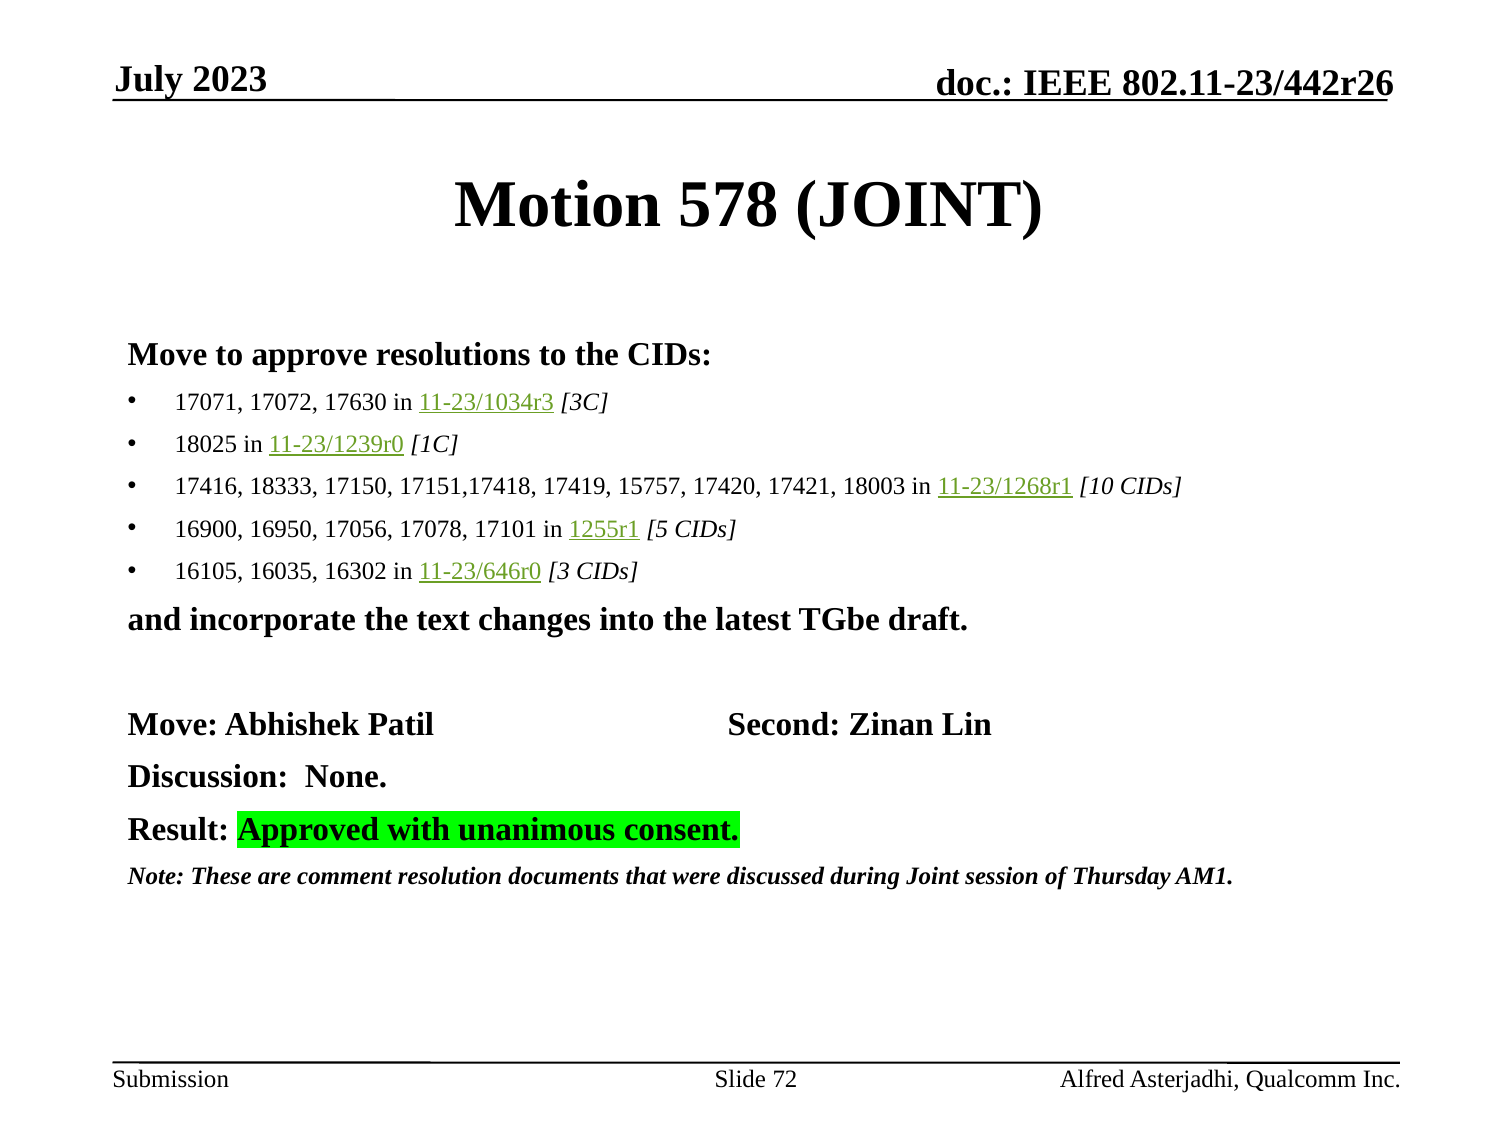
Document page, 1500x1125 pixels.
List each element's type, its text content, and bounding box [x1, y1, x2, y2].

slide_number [114, 54, 423, 100]
slide_number Slide 72 [712, 1061, 800, 1123]
title Motion 578 (JOINT) [112, 112, 1388, 288]
list Move to approve resolutions to the CIDs: 17071, 17072, 17630 in 11-23/1034r3 [3C] 18025 in 11-23/1239r0 [1C] 17416, 18333, 17150, 17151,17418, 17419, 15757, 17420, 17421, 18003 in 11-23/1268r1 [10 CIDs] 16900, 16950, 17056, 17078, 17101 in 1255r1 [5 CIDs] 16105, 16035, 16302 in 11-23/646r0 [3 CIDs] and incorporate the text changes into the latest TGbe draft. Move: Abhishek Patil Second: Zinan Lin Discussion: None. Result: Approved with unanimous consent. Note: These are comment resolution documents that were discussed during Joint session of Thursday AM1. [112, 324, 1388, 1063]
footer Alfred Asterjadhi, Qualcomm Inc. [878, 1061, 1402, 1093]
